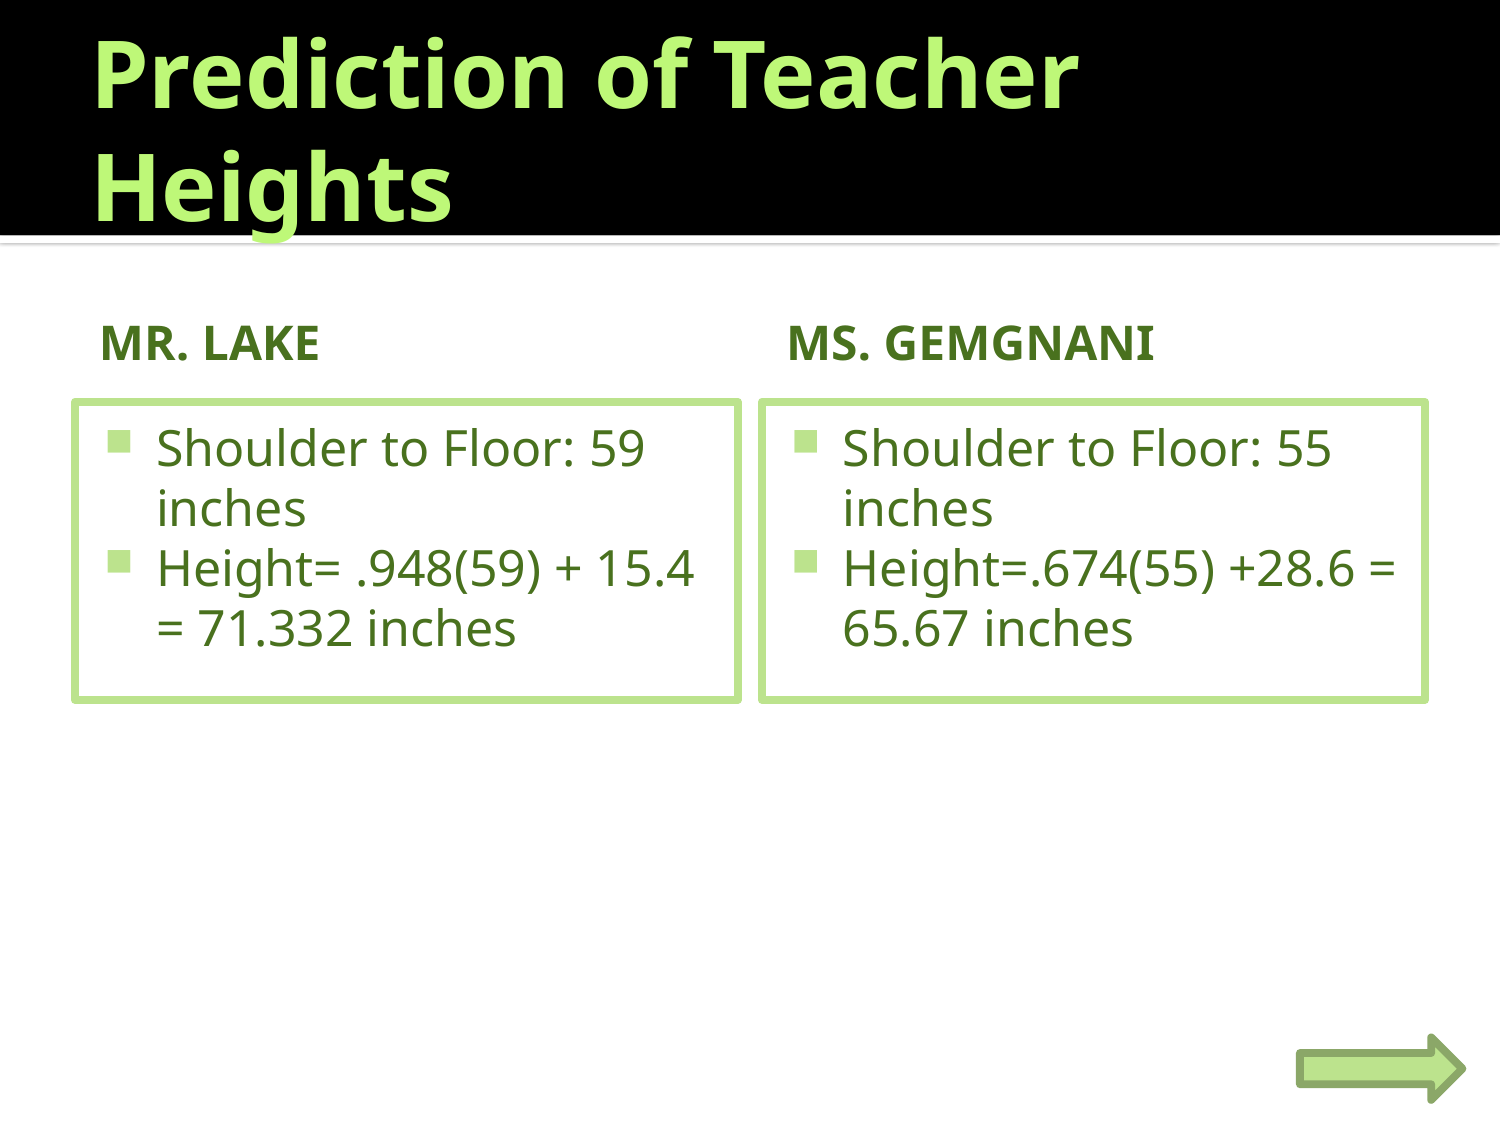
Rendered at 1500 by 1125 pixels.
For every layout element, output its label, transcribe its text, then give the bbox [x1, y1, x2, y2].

list Shoulder to Floor: 55 inches Height=.674(55) +28.6 = 65.67 inches [758, 398, 1429, 704]
list Ms. gemgnani [761, 278, 1425, 396]
list Mr. Lake [75, 278, 738, 396]
title Prediction of Teacher Heights [75, 24, 1425, 231]
text_box [1295, 1033, 1467, 1104]
list Shoulder to Floor: 59 inches Height= .948(59) + 15.4 = 71.332 inches [71, 398, 742, 704]
